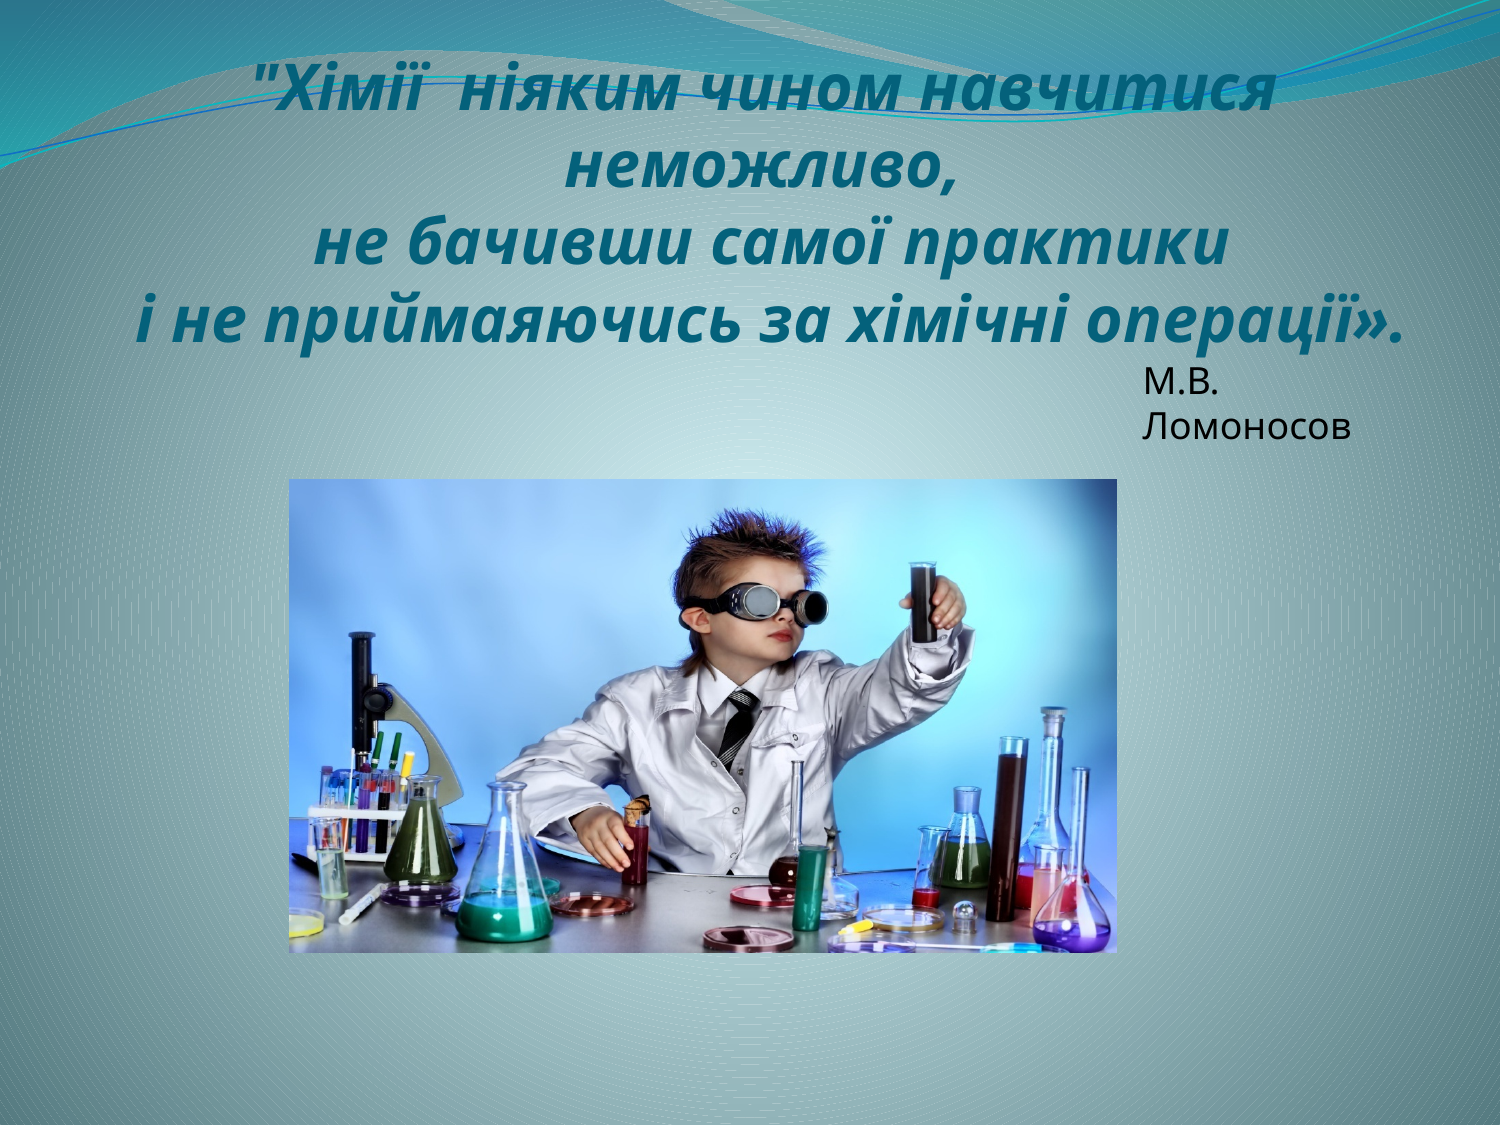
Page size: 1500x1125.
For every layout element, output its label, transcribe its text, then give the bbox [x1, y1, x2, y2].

picture [288, 479, 1117, 953]
title "Хімії ніяким чином навчитися неможливо, не бачивши самої практики і не приймаяючись за хімічні операції». [88, 35, 1439, 481]
text_box М.В. Ломоносов [1128, 349, 1447, 455]
list [75, 317, 1425, 1038]
